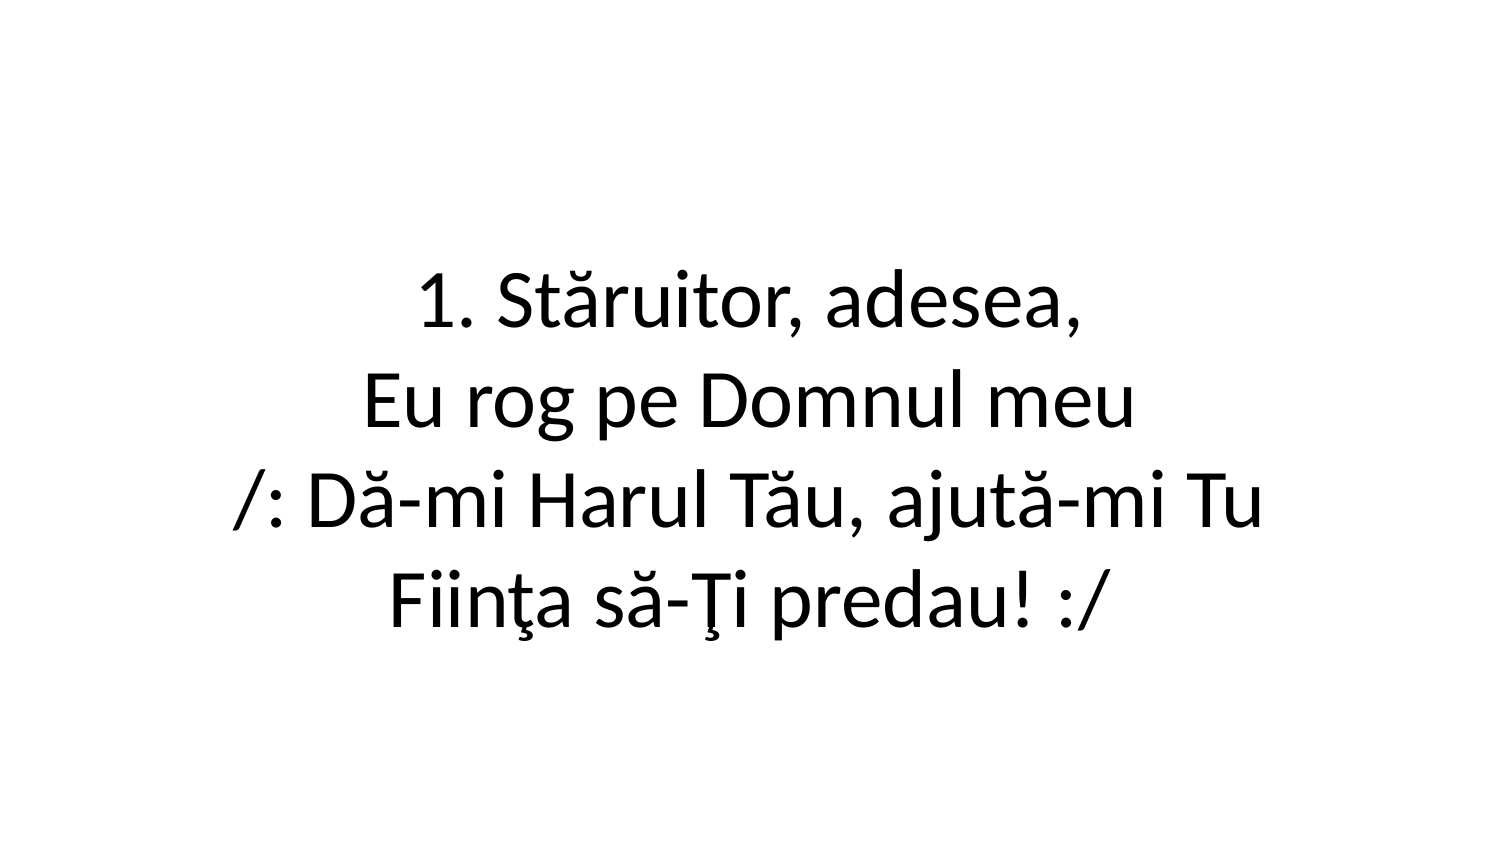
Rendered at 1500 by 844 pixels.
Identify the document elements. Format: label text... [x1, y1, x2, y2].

text_box 1. Stăruitor, adesea, Eu rog pe Domnul meu /: Dă-mi Harul Tău, ajută-mi Tu Fiinţa să-Ţi predau! :/ [218, 192, 1282, 652]
